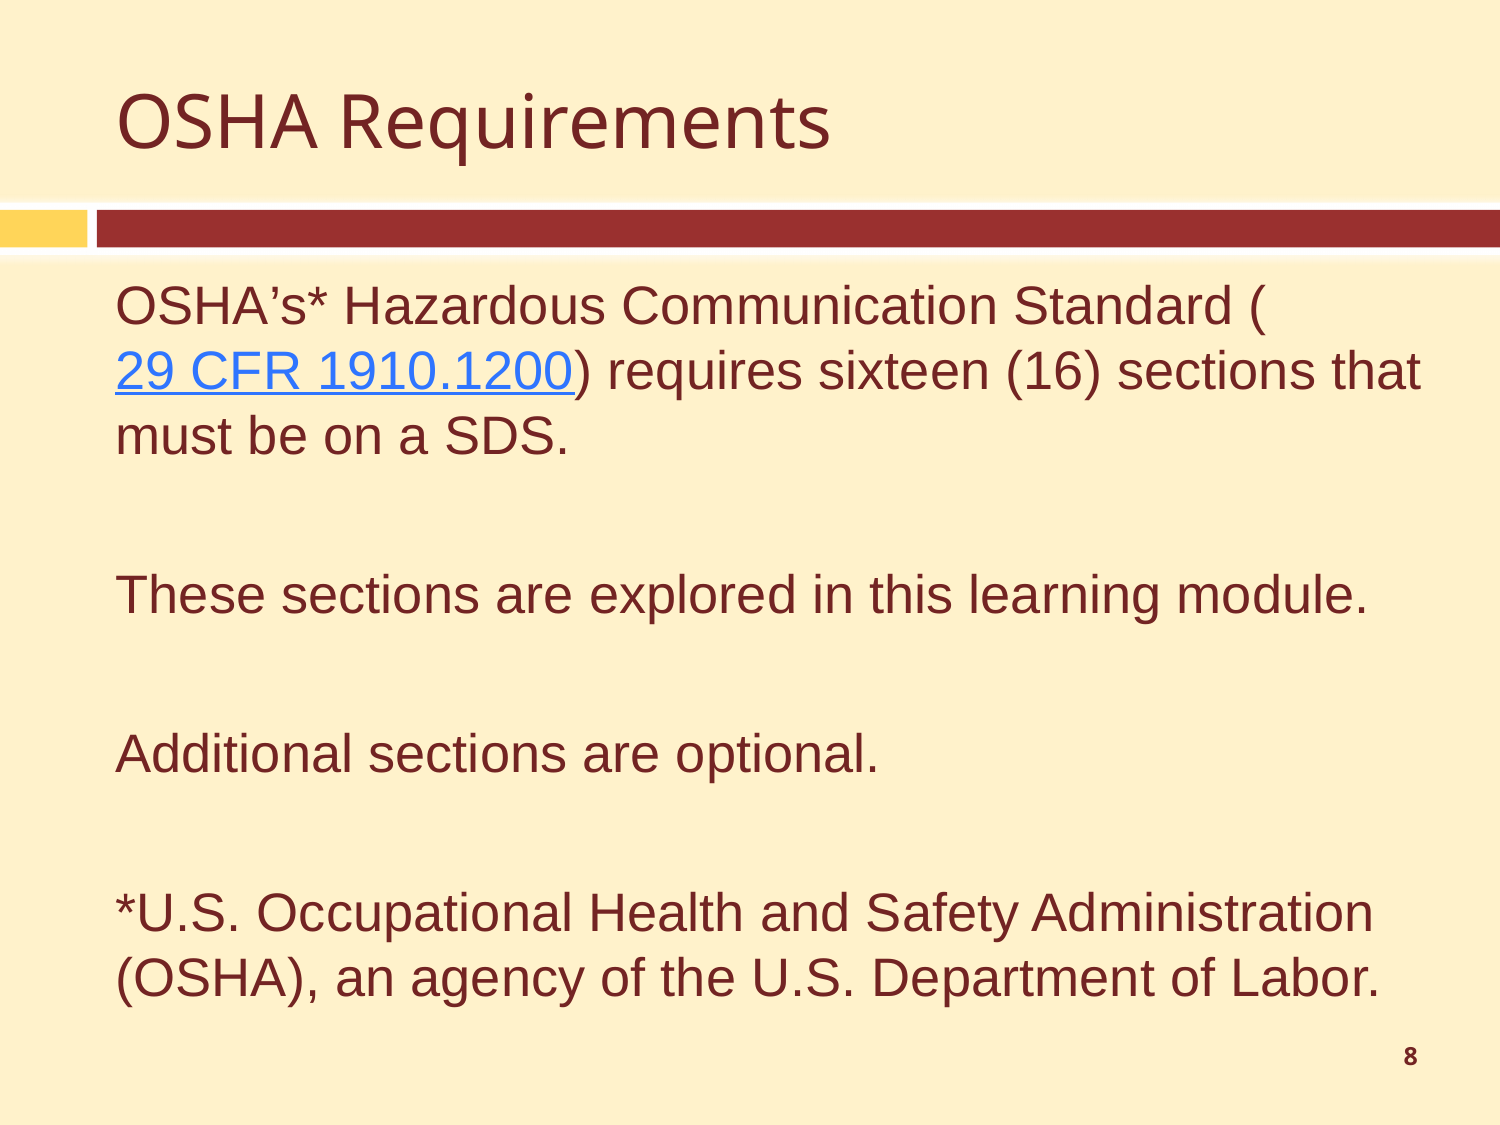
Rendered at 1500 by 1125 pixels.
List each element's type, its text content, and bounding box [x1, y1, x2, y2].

list OSHA’s* Hazardous Communication Standard (29 CFR 1910.1200) requires sixteen (16) sections that must be on a SDS. These sections are explored in this learning module. Additional sections are optional. *U.S. Occupational Health and Safety Administration (OSHA), an agency of the U.S. Department of Labor. [100, 262, 1438, 1000]
title OSHA Requirements [100, 37, 1438, 200]
